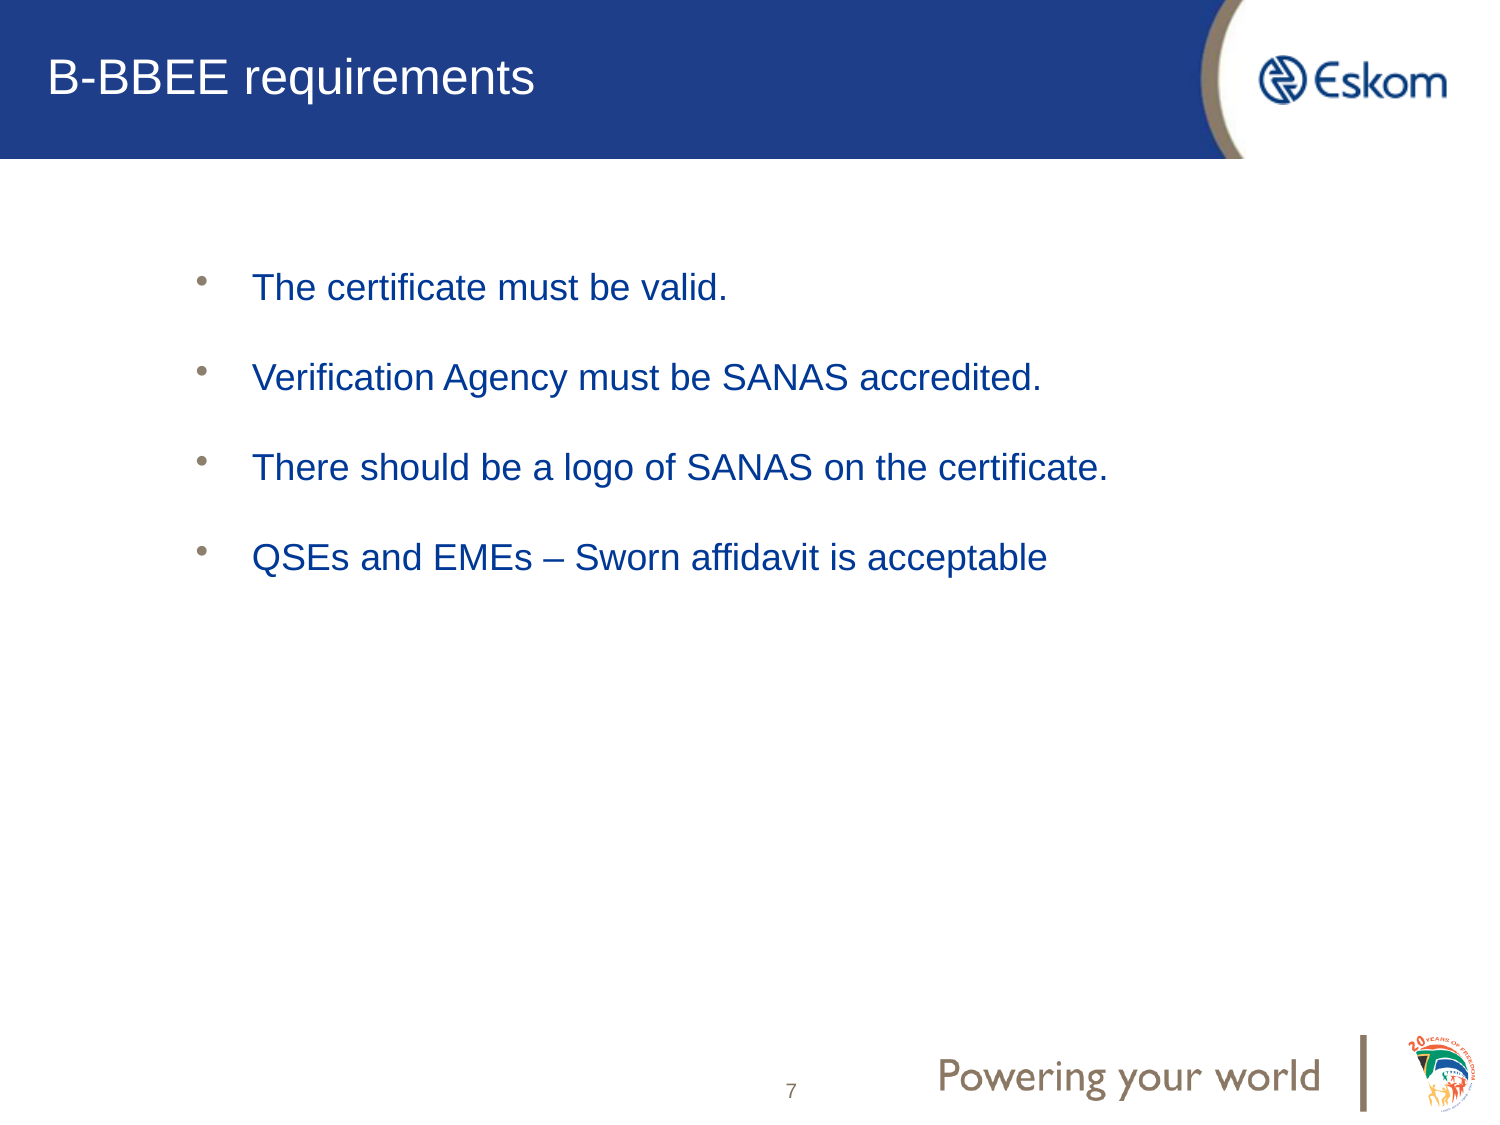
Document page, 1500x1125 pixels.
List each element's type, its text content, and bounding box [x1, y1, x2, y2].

text_box The certificate must be valid. Verification Agency must be SANAS accredited. There should be a logo of SANAS on the certificate. QSEs and EMEs – Sworn affidavit is acceptable [180, 255, 1297, 656]
picture [0, 0, 1246, 159]
slide_number 7 [643, 1058, 798, 1103]
picture [937, 1034, 1476, 1112]
title B-BBEE requirements [32, 53, 1179, 106]
picture [1257, 55, 1450, 105]
